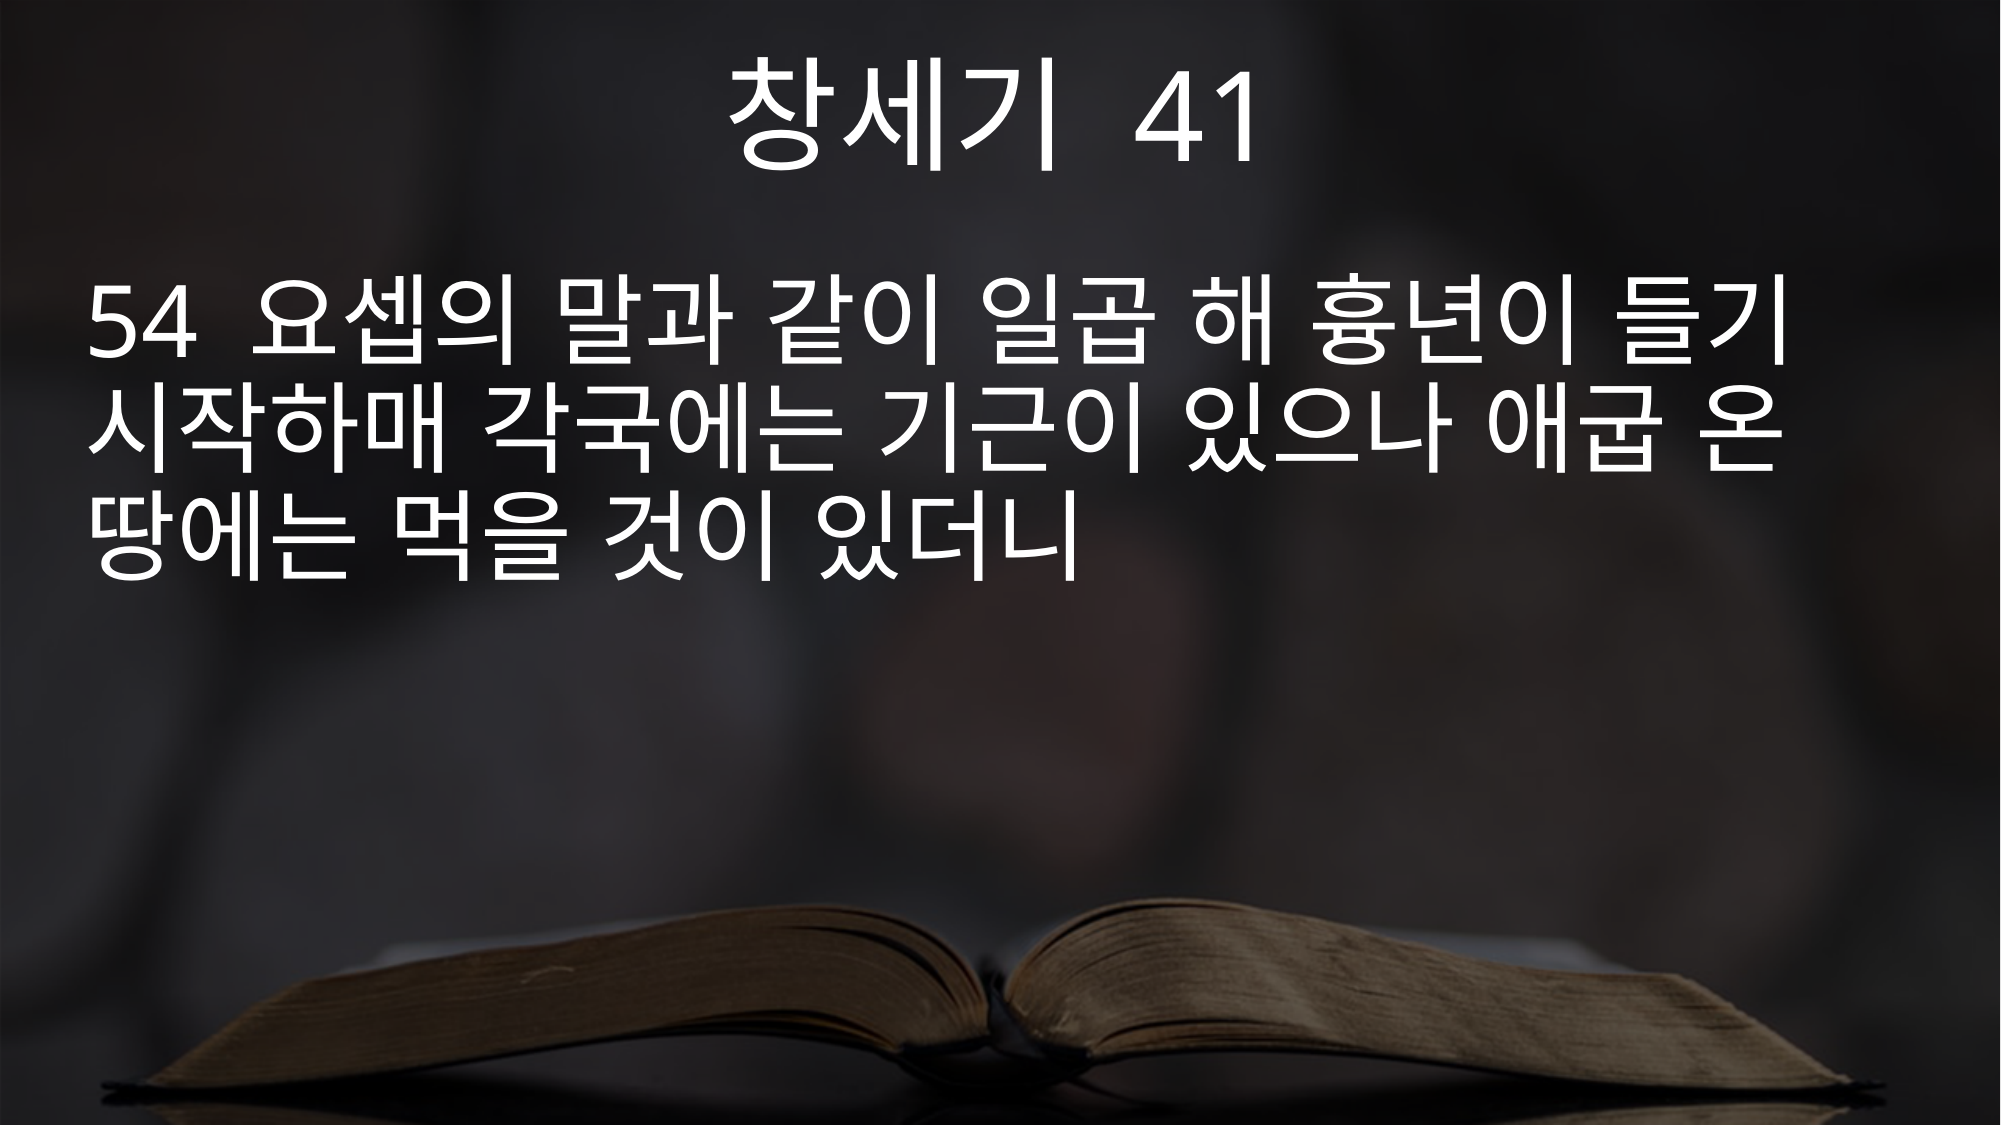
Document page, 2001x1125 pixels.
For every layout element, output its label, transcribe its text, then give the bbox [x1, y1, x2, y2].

picture [0, 0, 2001, 1125]
list 54 요셉의 말과 같이 일곱 해 흉년이 들기 시작하매 각국에는 기근이 있으나 애굽 온 땅에는 먹을 것이 있더니 [69, 263, 1953, 423]
footer 창세기 41 [0, 32, 2000, 192]
